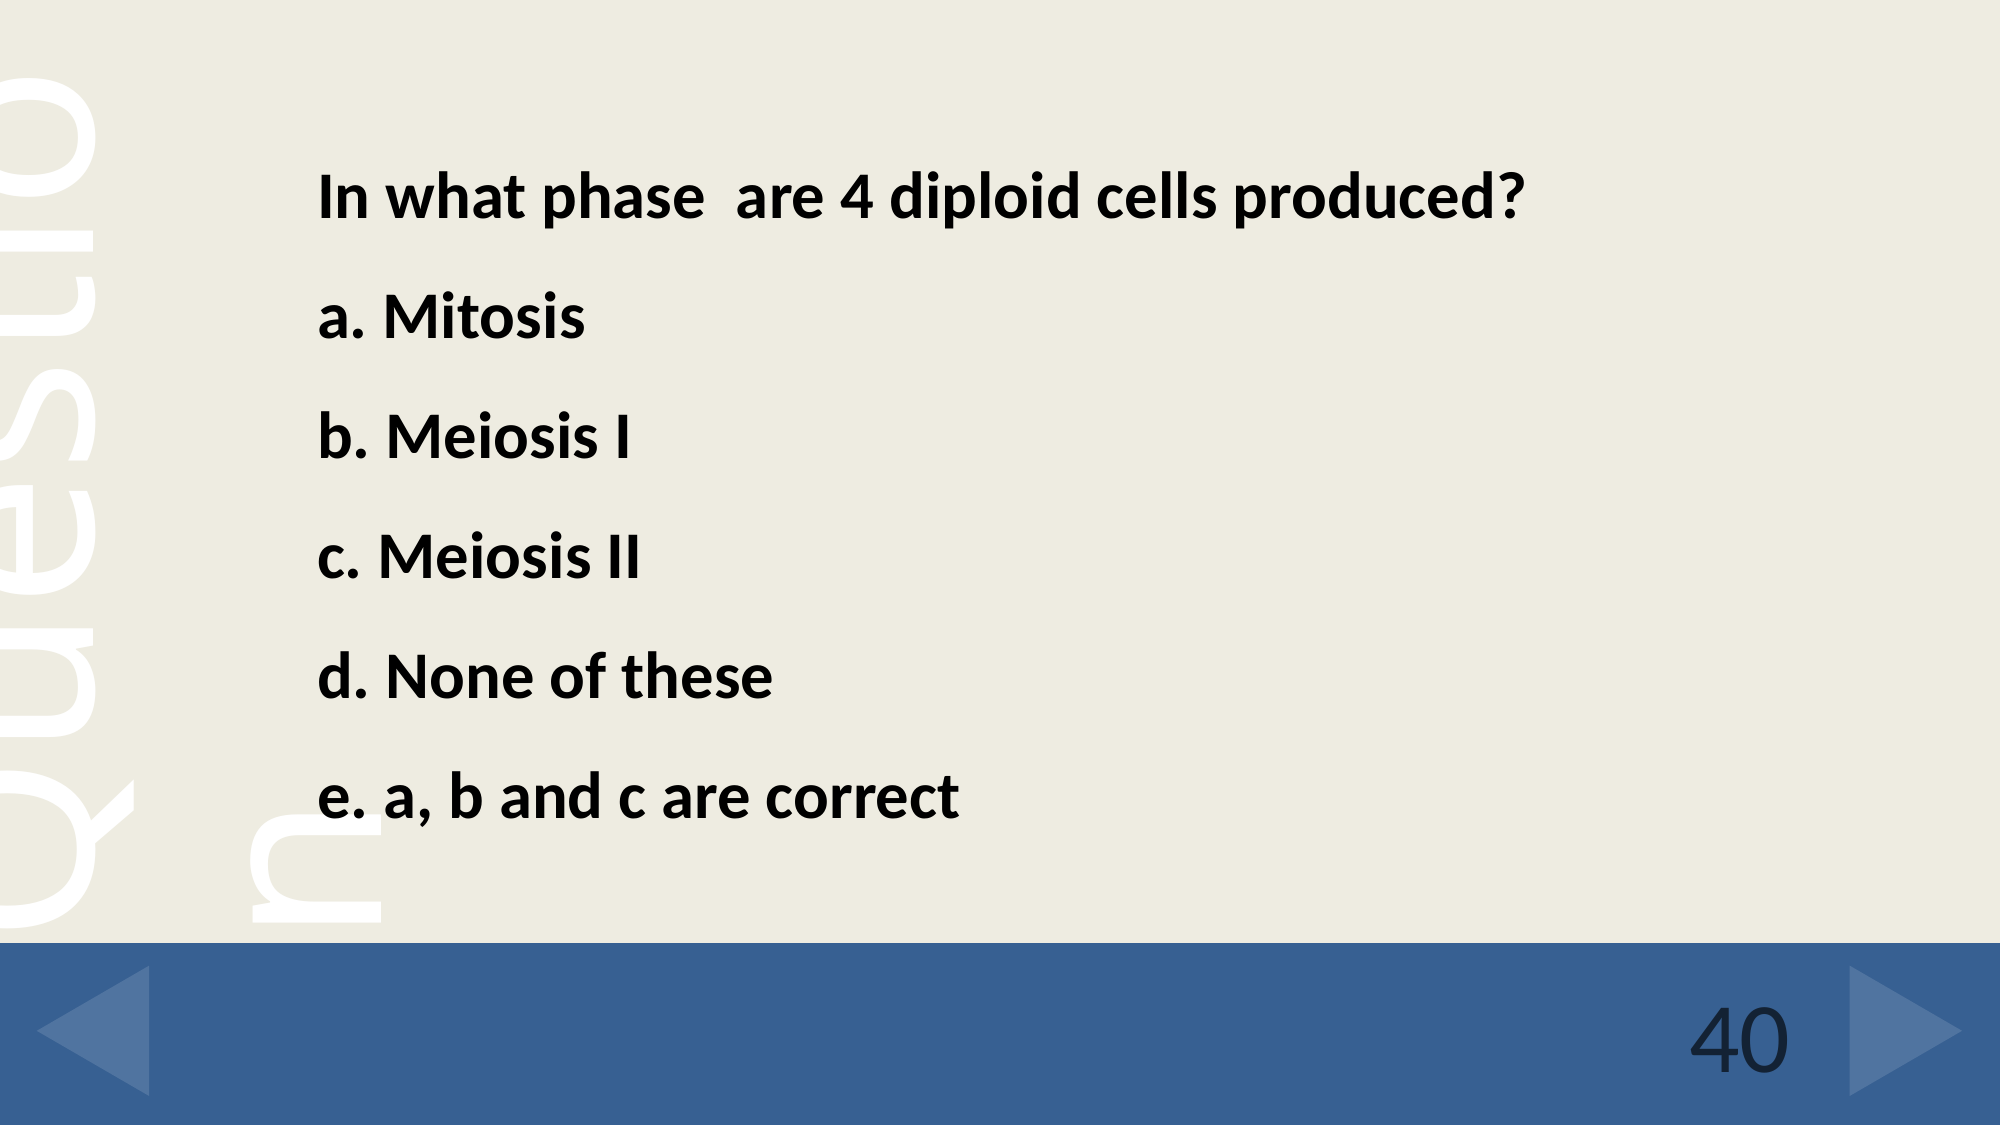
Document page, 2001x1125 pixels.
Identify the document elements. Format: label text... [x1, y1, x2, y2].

list 40 [1494, 967, 1806, 1097]
list In what phase are 4 diploid cells produced? a. Mitosis b. Meiosis I c. Meiosis II d. None of these e. a, b and c are correct [302, 307, 1760, 636]
